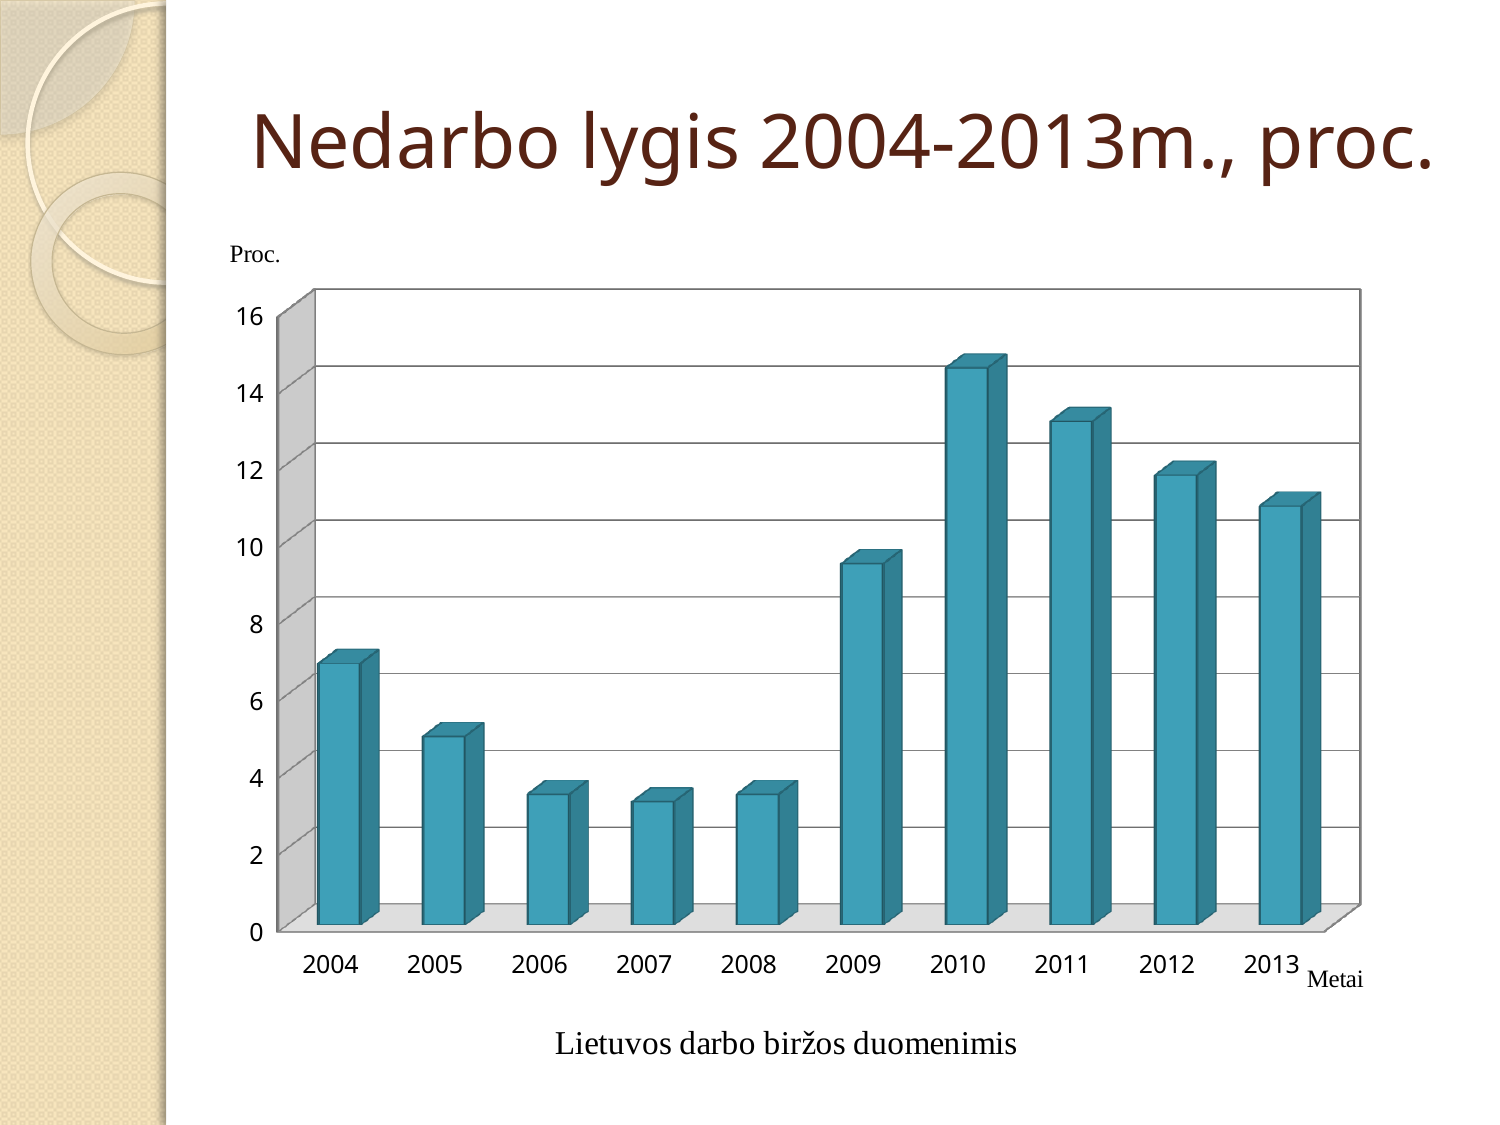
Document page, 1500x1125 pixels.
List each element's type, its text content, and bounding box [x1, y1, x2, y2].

chart [175, 210, 1426, 1079]
title Nedarbo lygis 2004-2013m., proc. [235, 45, 1466, 233]
